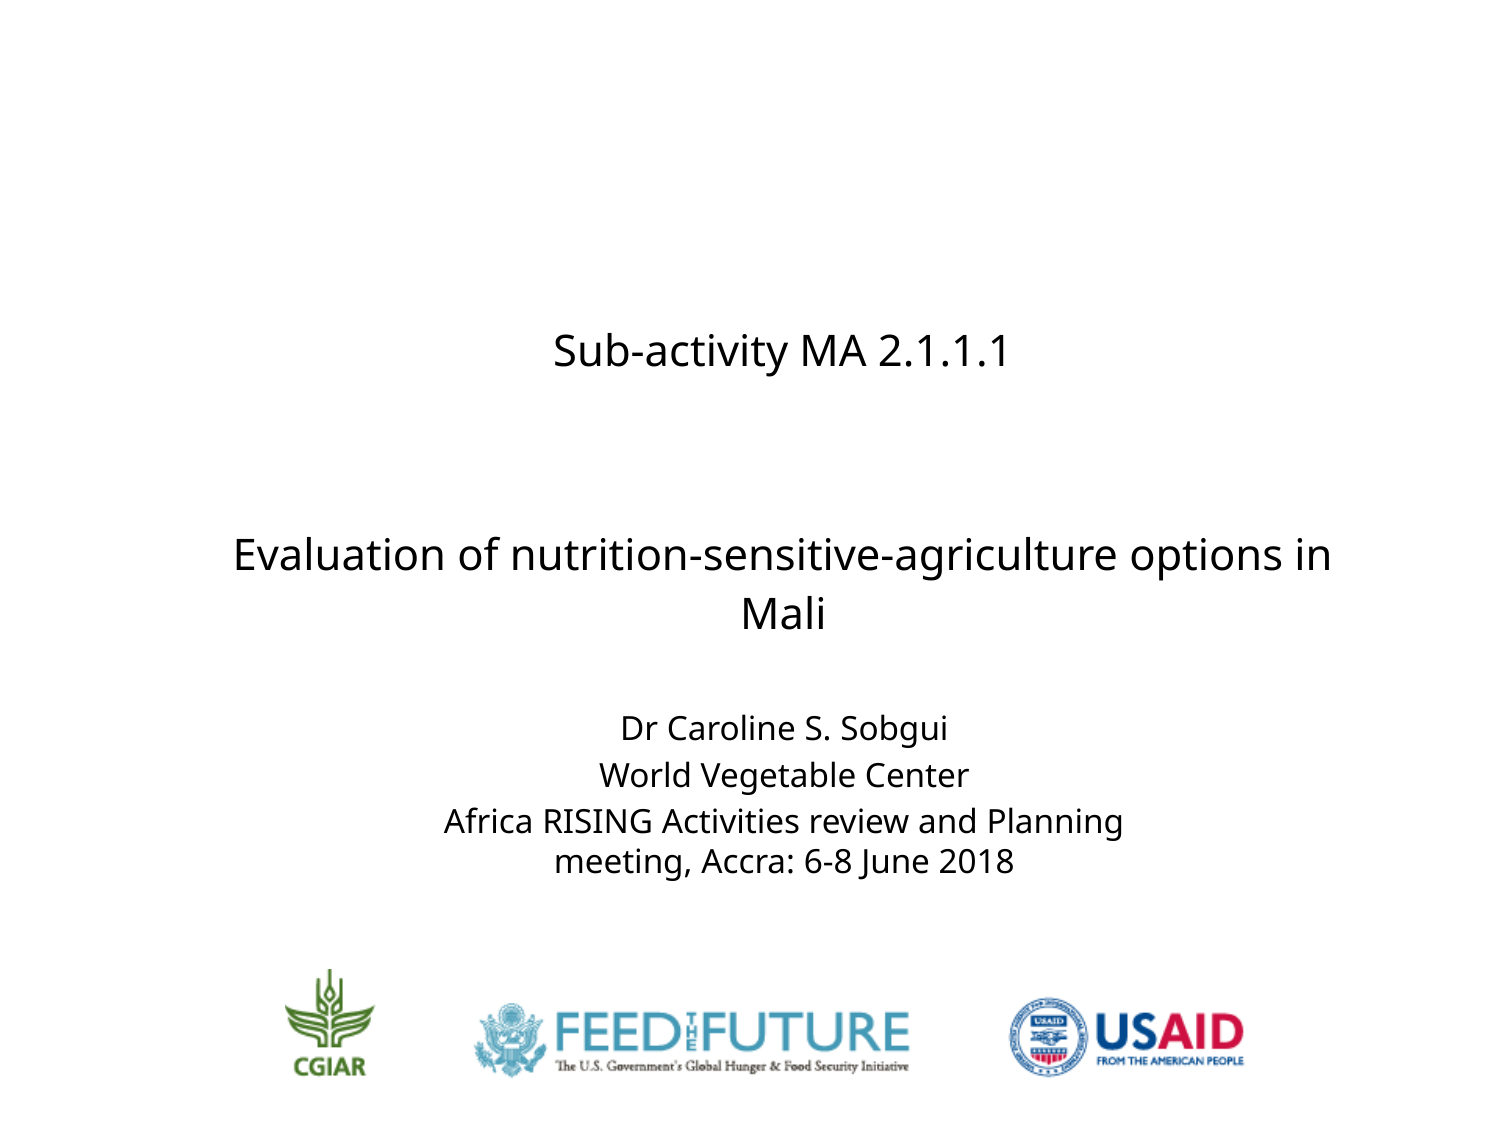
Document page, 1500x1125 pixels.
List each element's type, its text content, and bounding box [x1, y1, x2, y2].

list Dr Caroline S. Sobgui World Vegetable Center Africa RISING Activities review and Planning meeting, Accra: 6-8 June 2018 [399, 699, 1151, 925]
picture [285, 969, 1245, 1079]
list Sub-activity MA 2.1.1.1 Evaluation of nutrition-sensitive-agriculture options in Mali [165, 312, 1385, 650]
